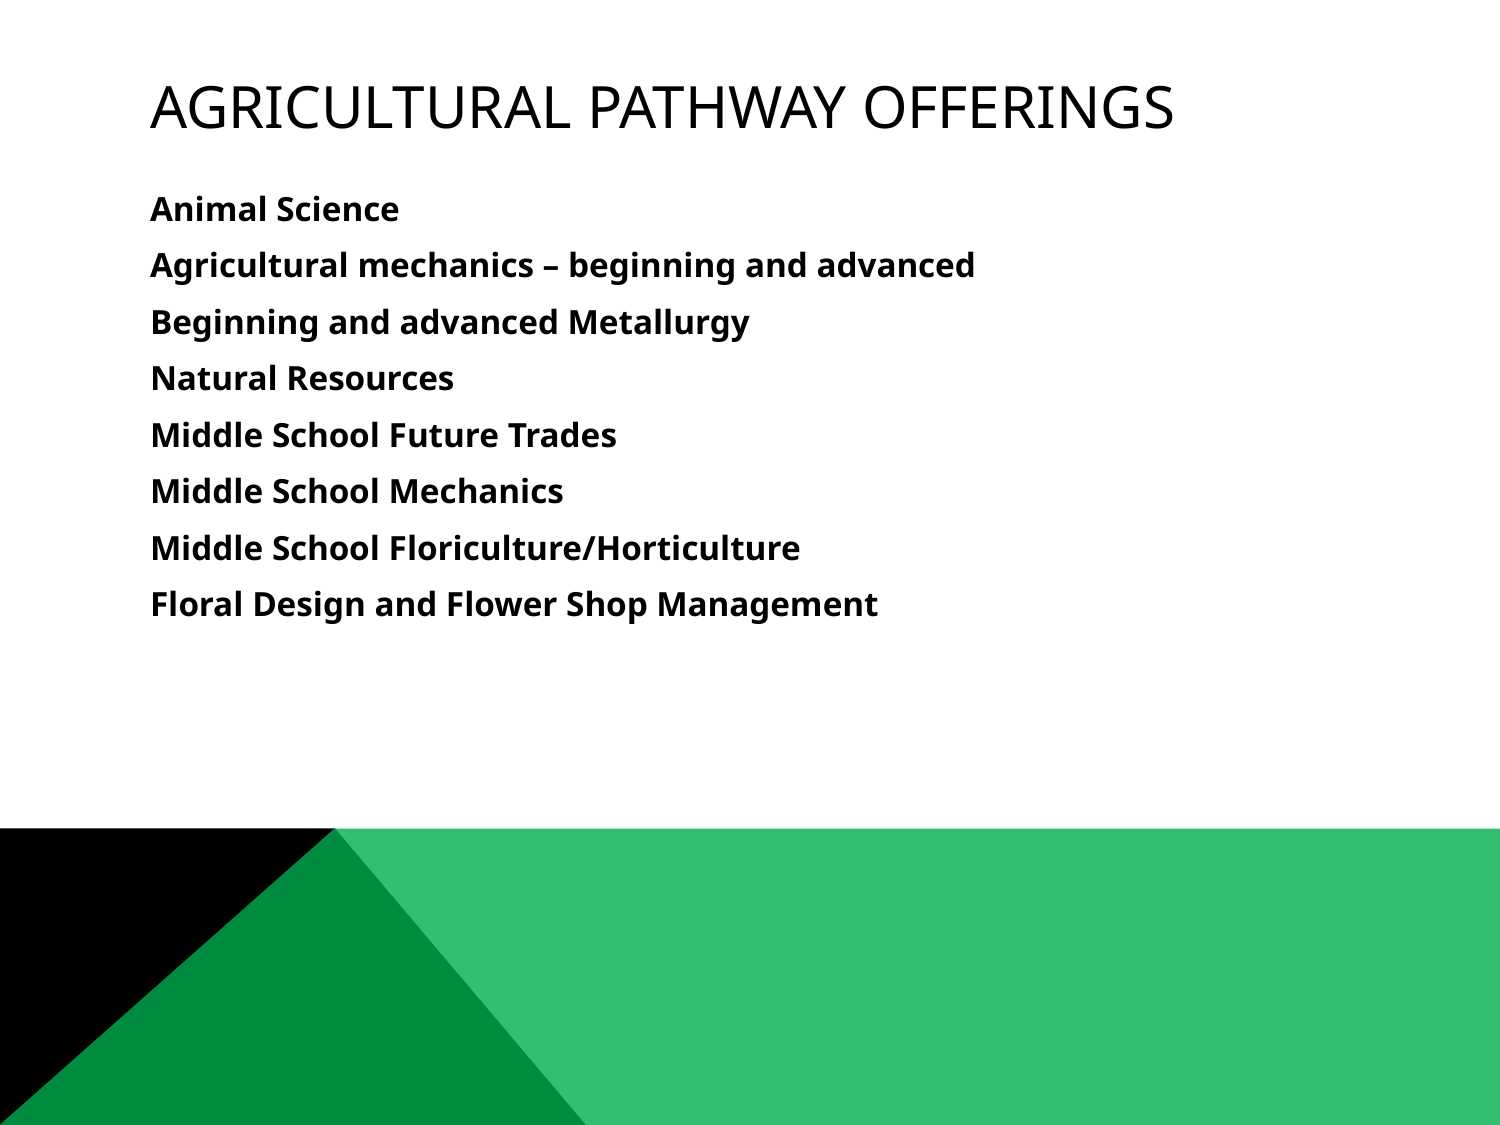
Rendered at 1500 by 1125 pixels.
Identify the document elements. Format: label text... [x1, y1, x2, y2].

title Agricultural Pathway Offerings [135, 60, 1369, 150]
list Animal Science Agricultural mechanics – beginning and advanced Beginning and advanced Metallurgy Natural Resources Middle School Future Trades Middle School Mechanics Middle School Floriculture/Horticulture Floral Design and Flower Shop Management [135, 180, 1369, 768]
